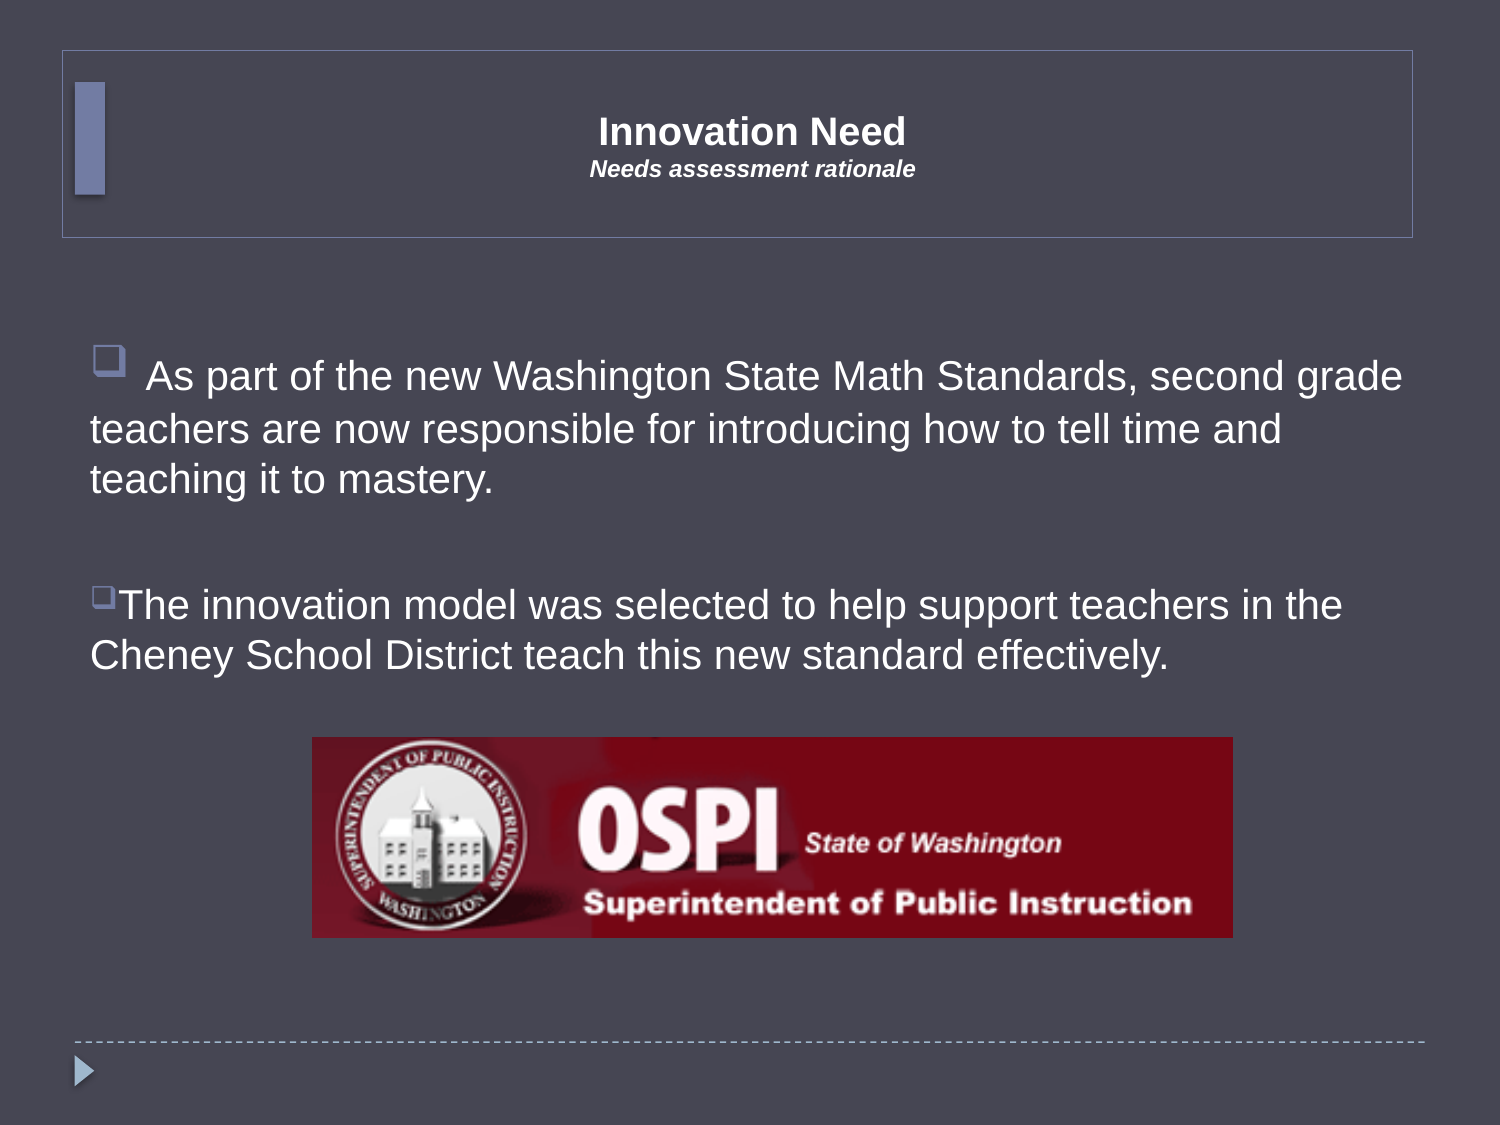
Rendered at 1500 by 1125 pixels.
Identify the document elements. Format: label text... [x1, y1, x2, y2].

picture [312, 737, 1233, 938]
title Innovation Need Needs assessment rationale [62, 50, 1413, 238]
list As part of the new Washington State Math Standards, second grade teachers are now responsible for introducing how to tell time and teaching it to mastery. The innovation model was selected to help support teachers in the Cheney School District teach this new standard effectively. [75, 324, 1425, 913]
